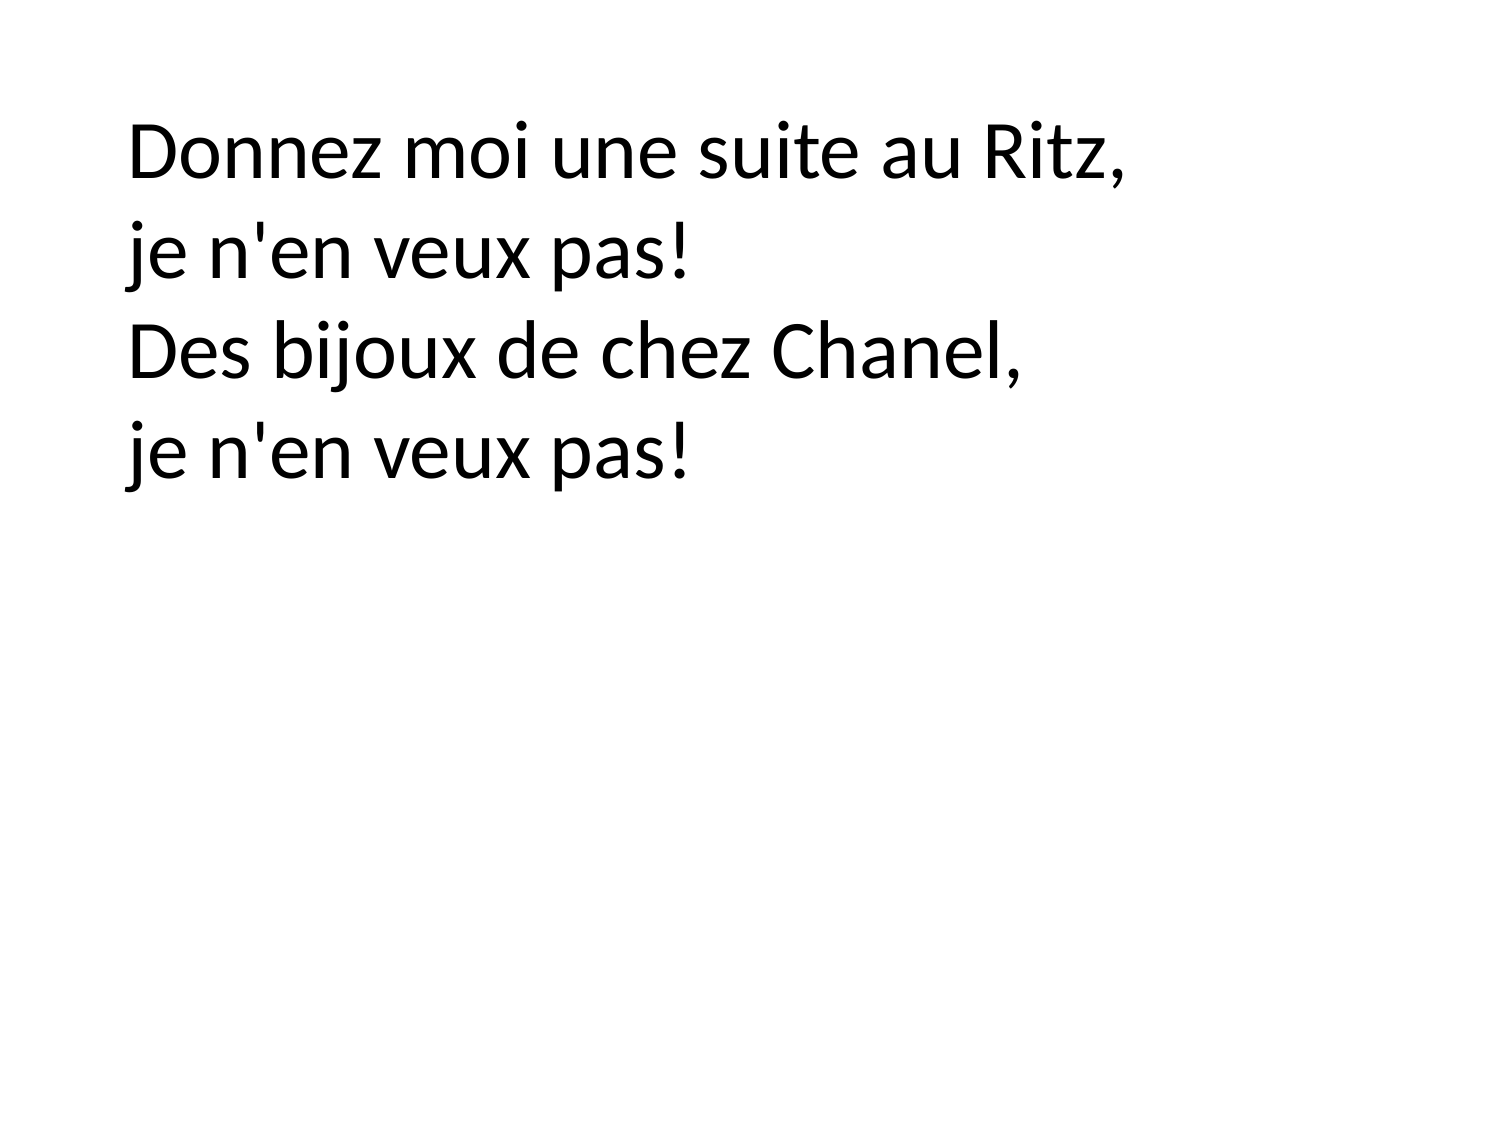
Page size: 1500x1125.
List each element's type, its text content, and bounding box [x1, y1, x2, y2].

text_box Donnez moi une suite au Ritz, je n'en veux pas! Des bijoux de chez Chanel, je n'en veux pas! [112, 87, 1238, 903]
